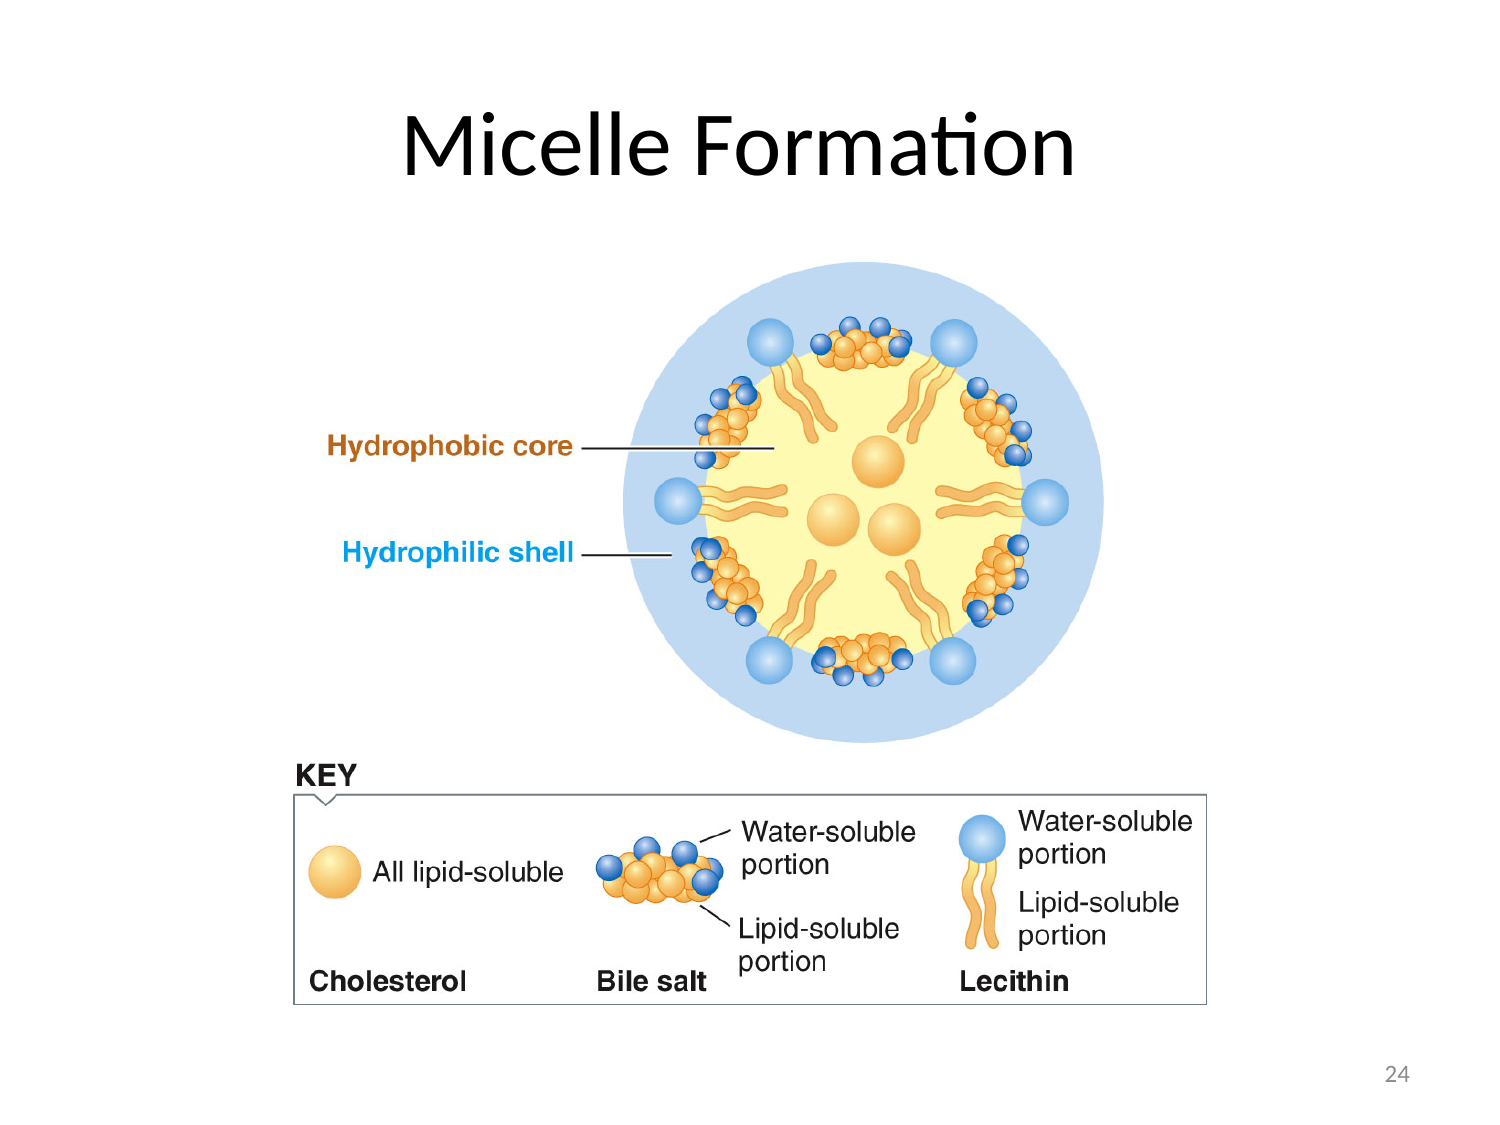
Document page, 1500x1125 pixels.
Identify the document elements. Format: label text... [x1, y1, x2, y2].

title Micelle Formation [75, 45, 1425, 233]
slide_number 24 [1074, 1042, 1425, 1103]
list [293, 262, 1207, 1006]
